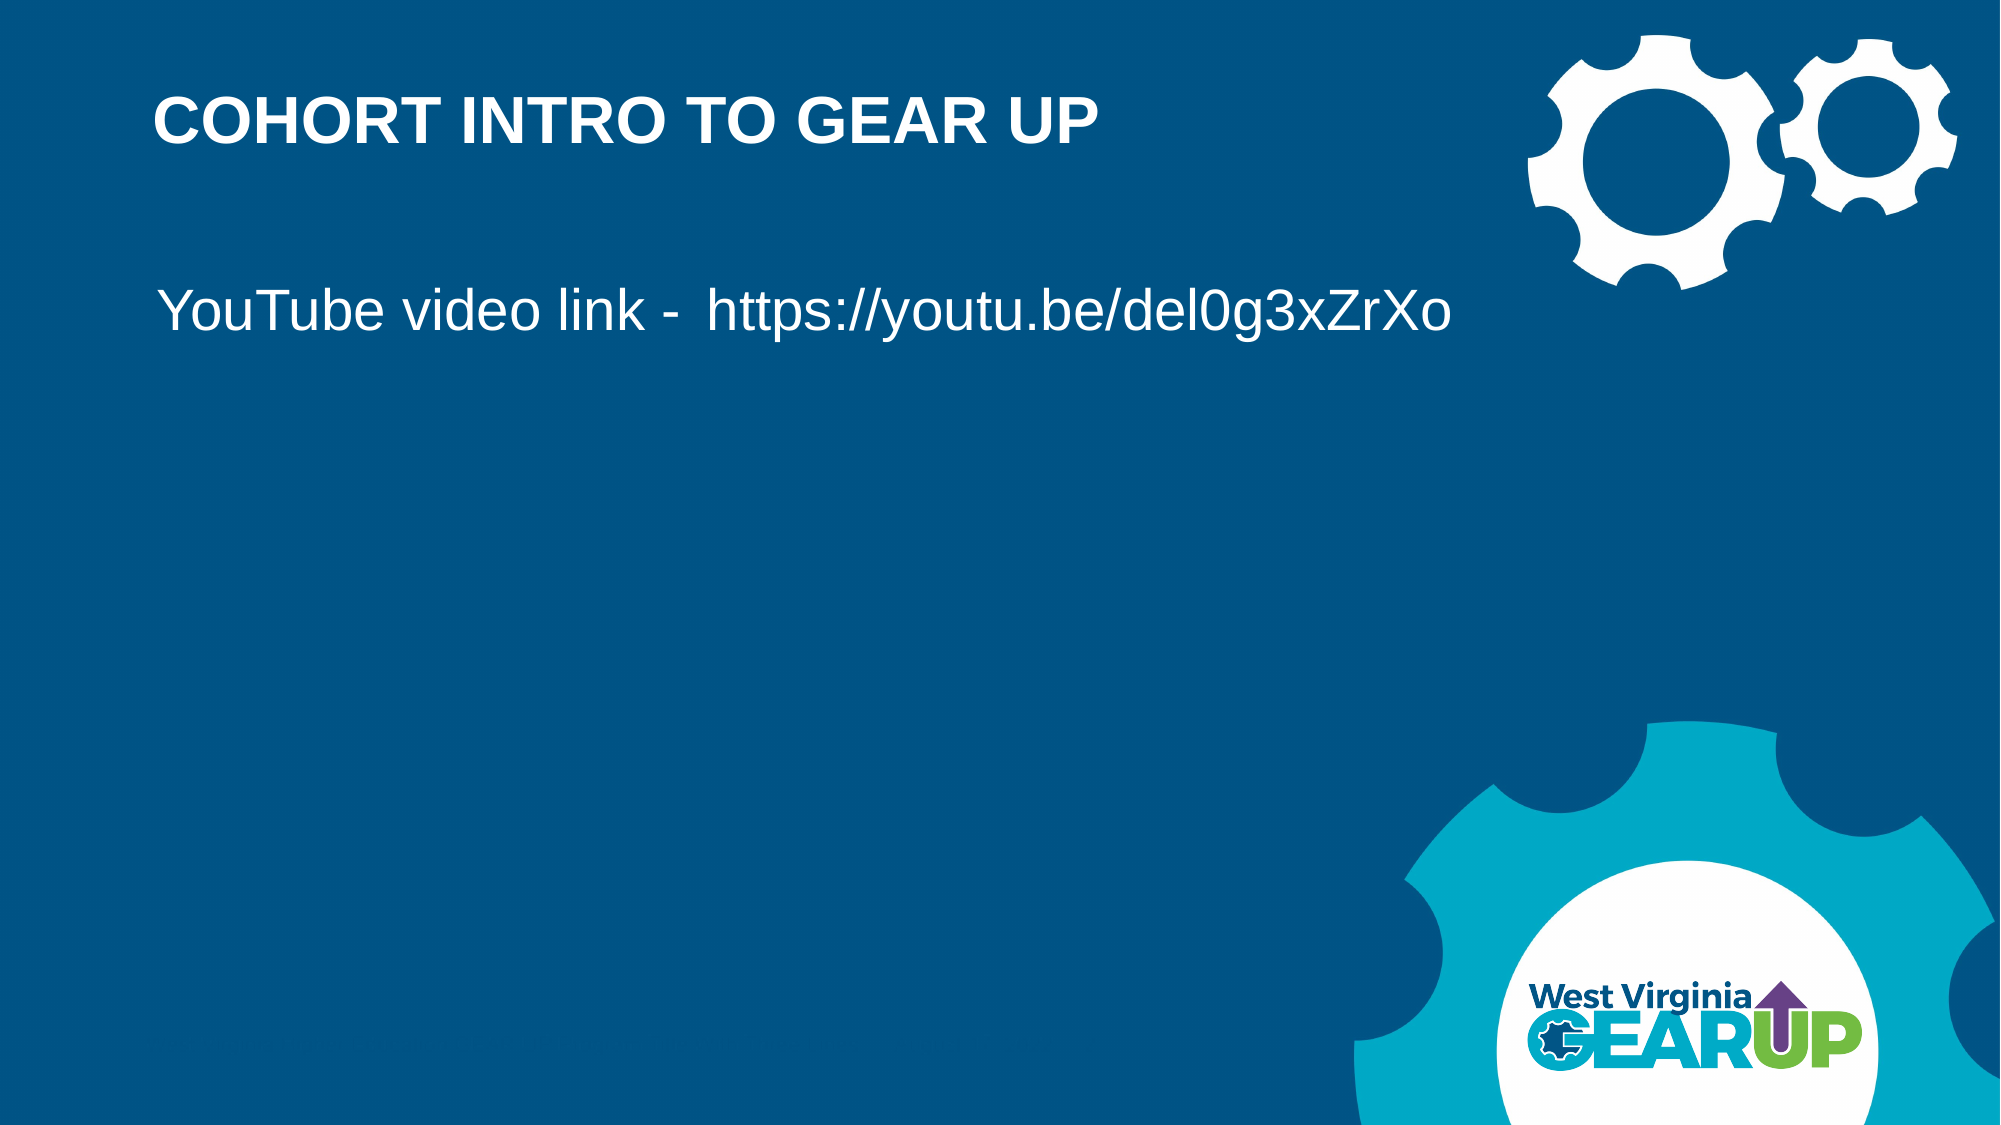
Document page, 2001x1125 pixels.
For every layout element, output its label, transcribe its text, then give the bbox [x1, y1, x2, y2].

picture [1356, 818, 2000, 1125]
list YouTube video link - https://youtu.be/del0g3xZrXo [141, 272, 1867, 987]
title COHORT INTRO TO GEAR UP [137, 78, 1863, 179]
picture [0, 0, 2000, 1125]
